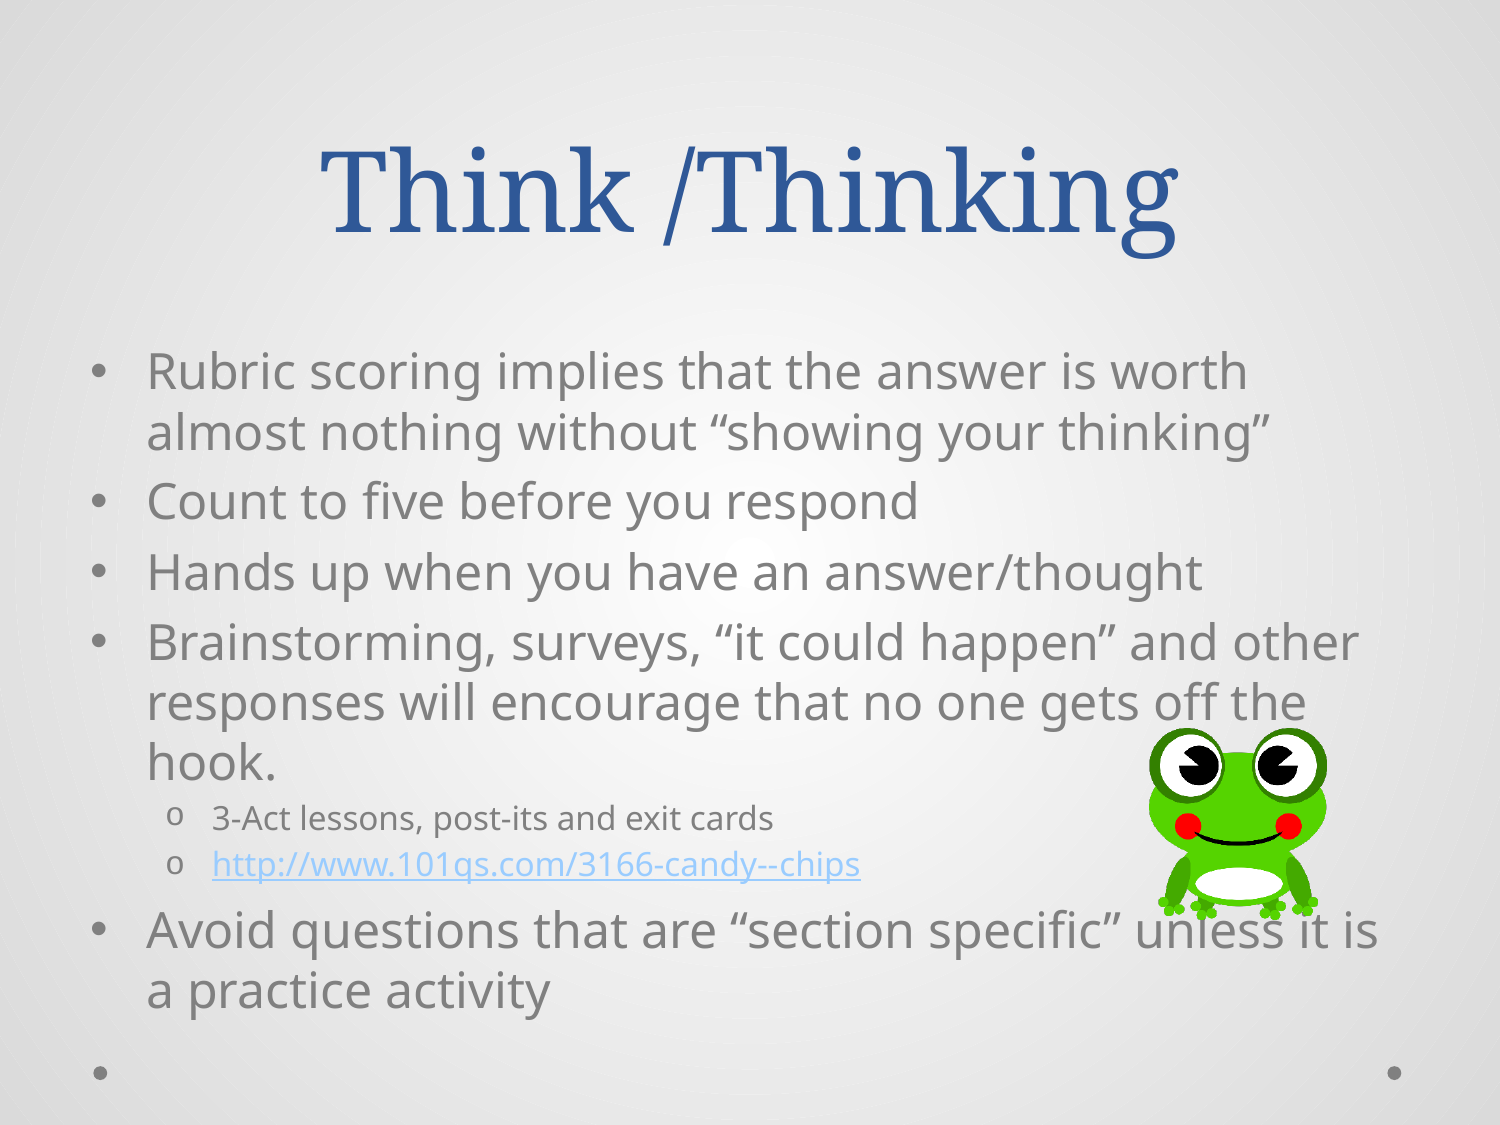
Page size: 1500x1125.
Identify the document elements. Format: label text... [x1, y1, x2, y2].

list Rubric scoring implies that the answer is worth almost nothing without “showing your thinking” Count to five before you respond Hands up when you have an answer/thought Brainstorming, surveys, “it could happen” and other responses will encourage that no one gets off the hook. 3-Act lessons, post-its and exit cards http://www.101qs.com/3166-candy--chips Avoid questions that are “section specific” unless it is a practice activity [75, 332, 1425, 1075]
picture [1087, 624, 1390, 1052]
title Think /Thinking [75, 0, 1425, 263]
